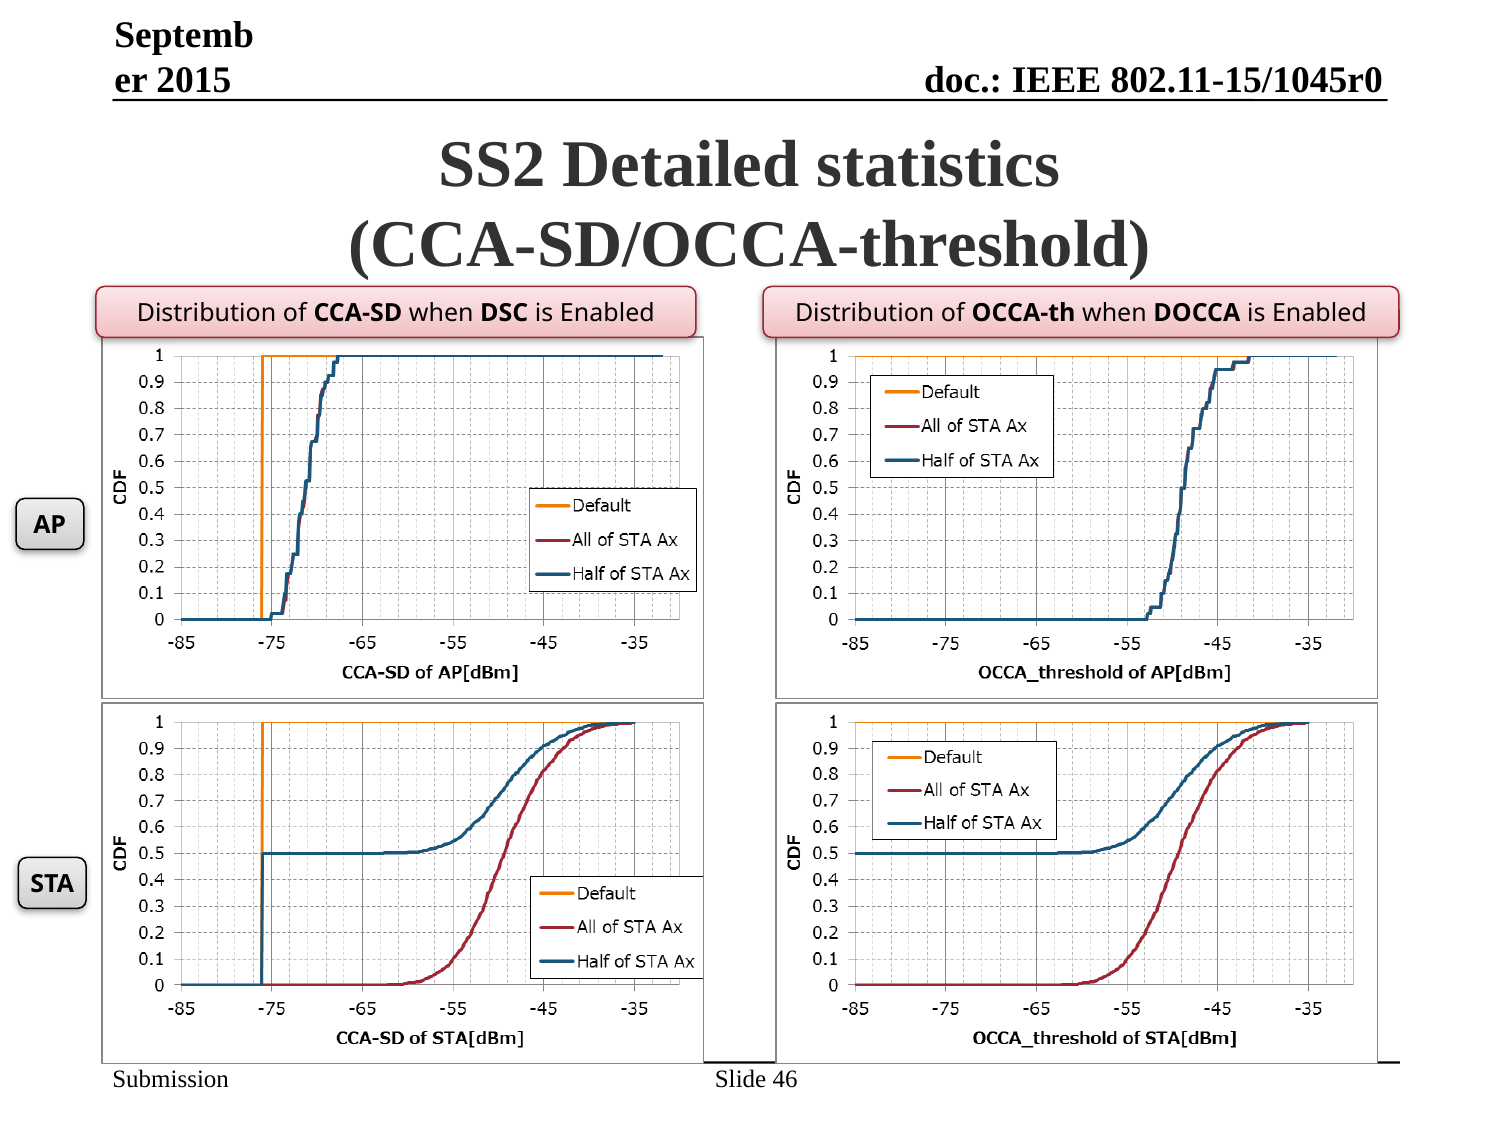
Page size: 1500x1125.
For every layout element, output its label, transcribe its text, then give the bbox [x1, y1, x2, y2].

text_box STA [17, 856, 87, 910]
picture [101, 336, 704, 699]
picture [101, 701, 704, 1064]
text_box AP [15, 497, 85, 551]
picture [775, 701, 1378, 1064]
picture [775, 336, 1378, 699]
text_box Distribution of CCA-SD when DSC is Enabled [95, 285, 697, 337]
slide_number Slide 46 [712, 1061, 800, 1093]
title SS2 Detailed statistics (CCA-SD/OCCA-threshold) [112, 112, 1388, 288]
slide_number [114, 54, 270, 101]
text_box Distribution of OCCA-th when DOCCA is Enabled [762, 285, 1400, 339]
